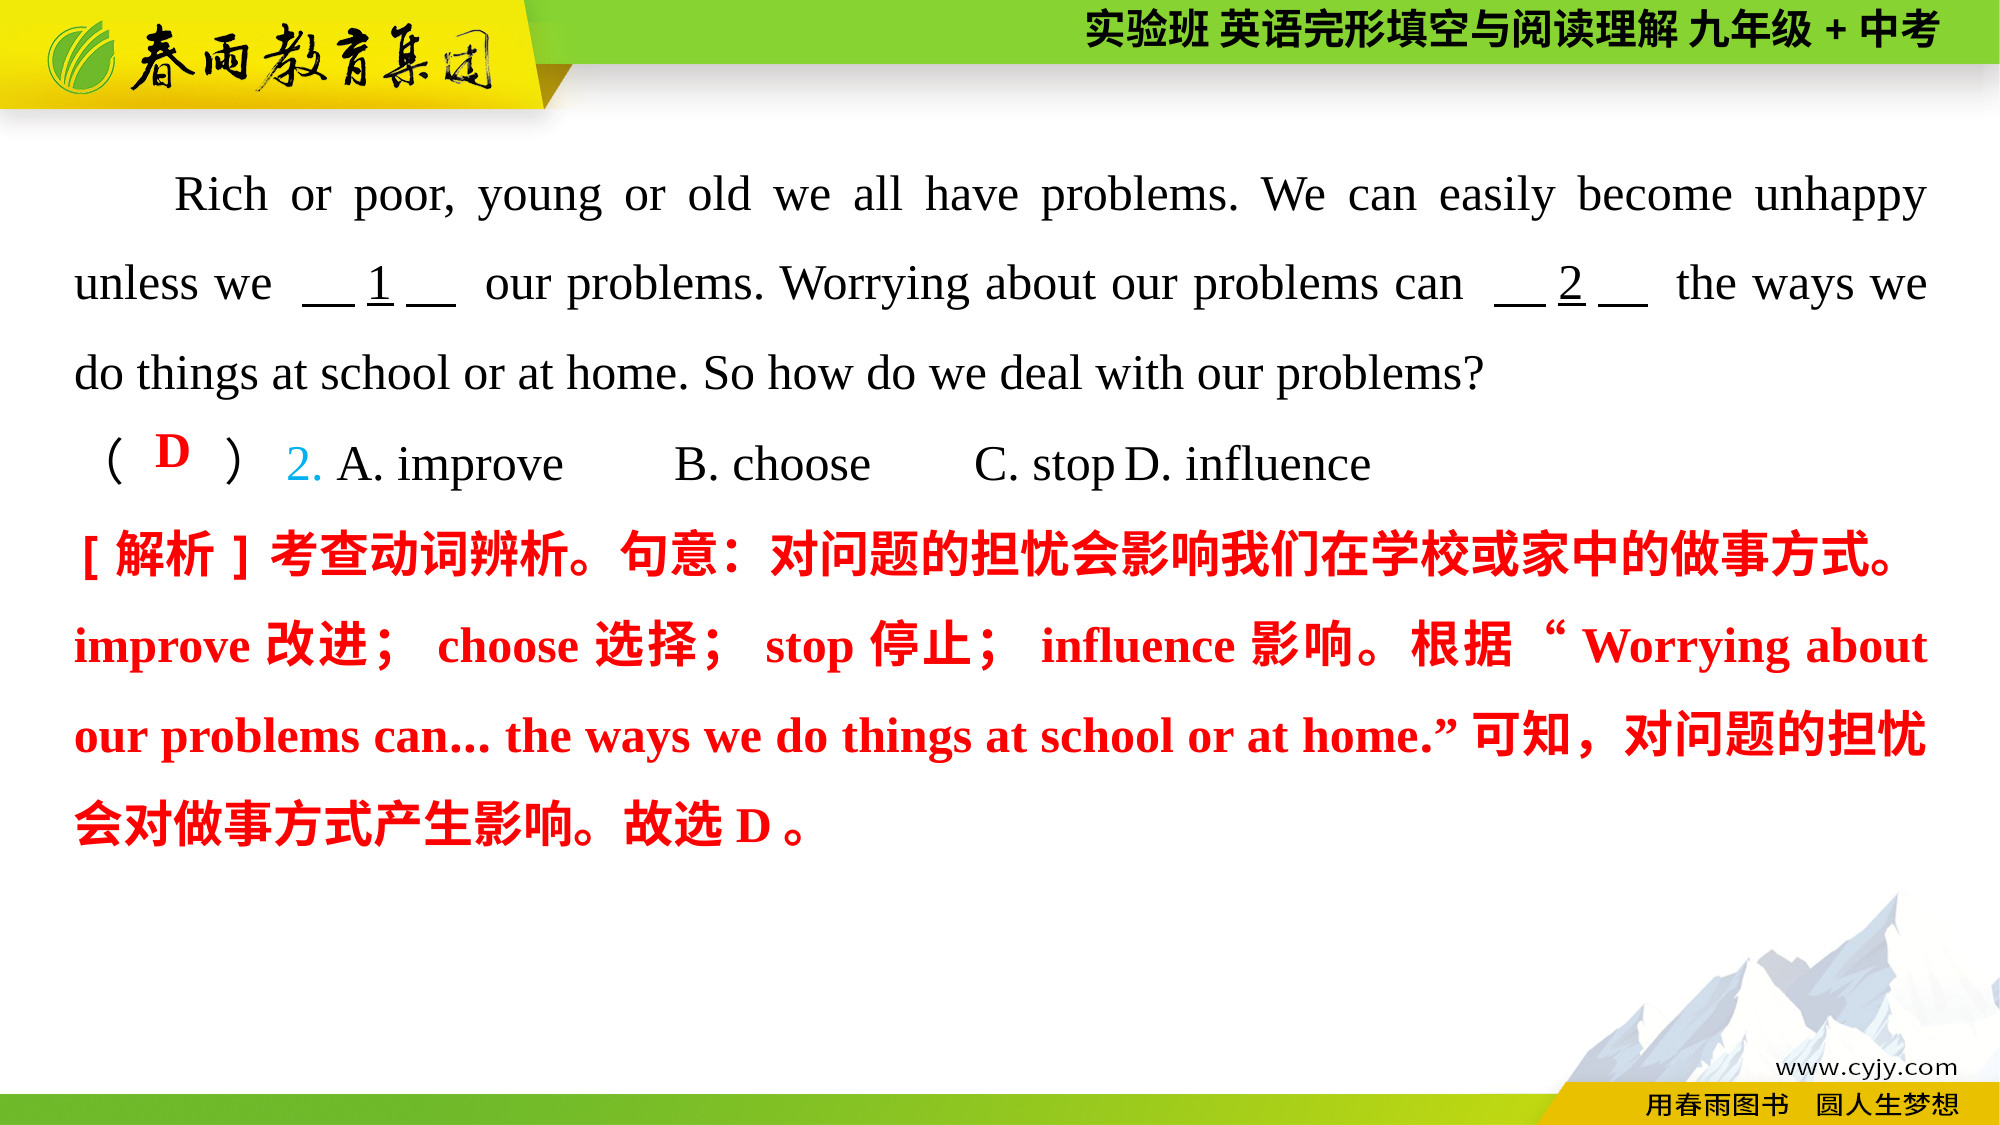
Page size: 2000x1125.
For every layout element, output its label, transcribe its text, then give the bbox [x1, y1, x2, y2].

picture [0, 0, 2000, 1125]
text_box D [140, 409, 206, 485]
text_box （ ）2. A. improve B. choose C. stop D. influence [59, 410, 1944, 499]
text_box [解析]考查动词辨析。句意：对问题的担忧会影响我们在学校或家中的做事方式。improve改进；choose选择；stop停止；influence影响。根据“Worrying about our problems can... the ways we do things at school or at home.”可知，对问题的担忧会对做事方式产生影响。故选D。 [58, 485, 1943, 860]
list Rich or poor, young or old we all have problems. We can easily become unhappy unless we 1 our problems. Worrying about our problems can 2 the ways we do things at school or at home. So how do we deal with our problems? [59, 122, 1944, 410]
